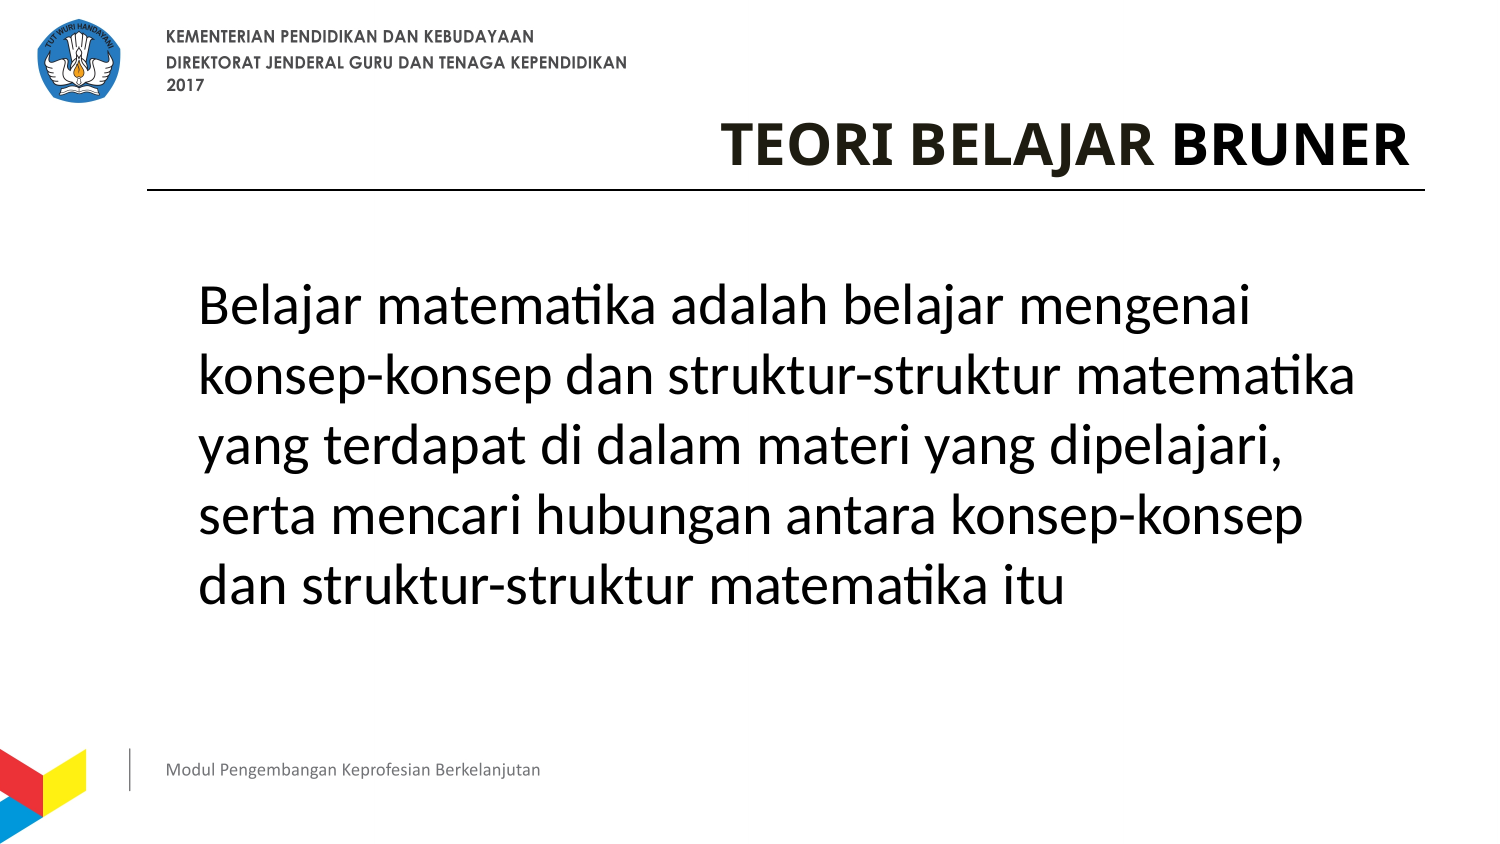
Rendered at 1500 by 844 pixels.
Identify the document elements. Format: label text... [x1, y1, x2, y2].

title TEORI BELAJAR BRUNER [147, 99, 1425, 185]
list Belajar matematika adalah belajar mengenai konsep-konsep dan struktur-struktur matematika yang terdapat di dalam materi yang dipelajari, serta mencari hubungan antara konsep-konsep dan struktur-struktur matematika itu [184, 258, 1389, 713]
picture [0, 0, 1498, 844]
